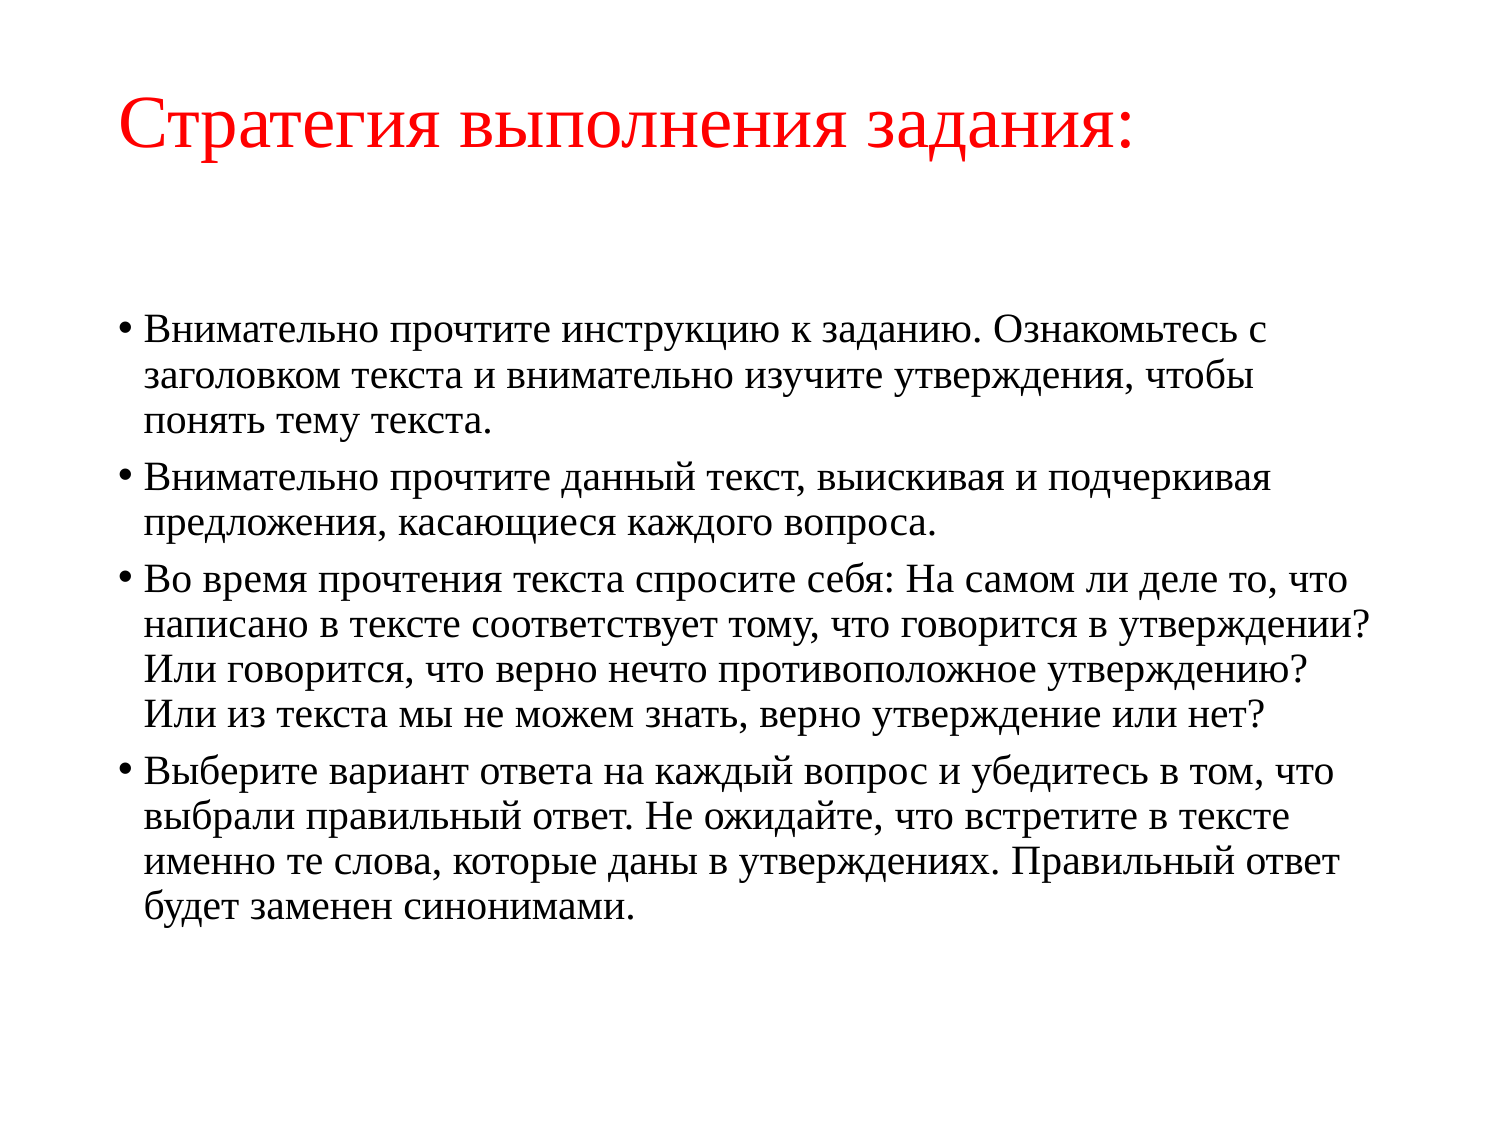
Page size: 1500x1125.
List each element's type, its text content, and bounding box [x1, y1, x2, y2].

title Стратегия выполнения задания: [103, 59, 1397, 278]
list Внимательно прочтите инструкцию к заданию. Ознакомьтесь с заголовком текста и внимательно изучите утверждения, чтобы понять тему текста. Внимательно прочтите данный текст, выискивая и подчеркивая предложения, касающиеся каждого вопроса. Во время прочтения текста спросите себя: На самом ли деле то, что написано в тексте соответствует тому, что говорится в утверждении? Или говорится, что верно нечто противоположное утверждению? Или из текста мы не можем знать, верно утверждение или нет? Выберите вариант ответа на каждый вопрос и убедитесь в том, что выбрали правильный ответ. Не ожидайте, что встретите в тексте именно те слова, которые даны в утверждениях. Правильный ответ будет заменен синонимами. [103, 299, 1397, 1014]
